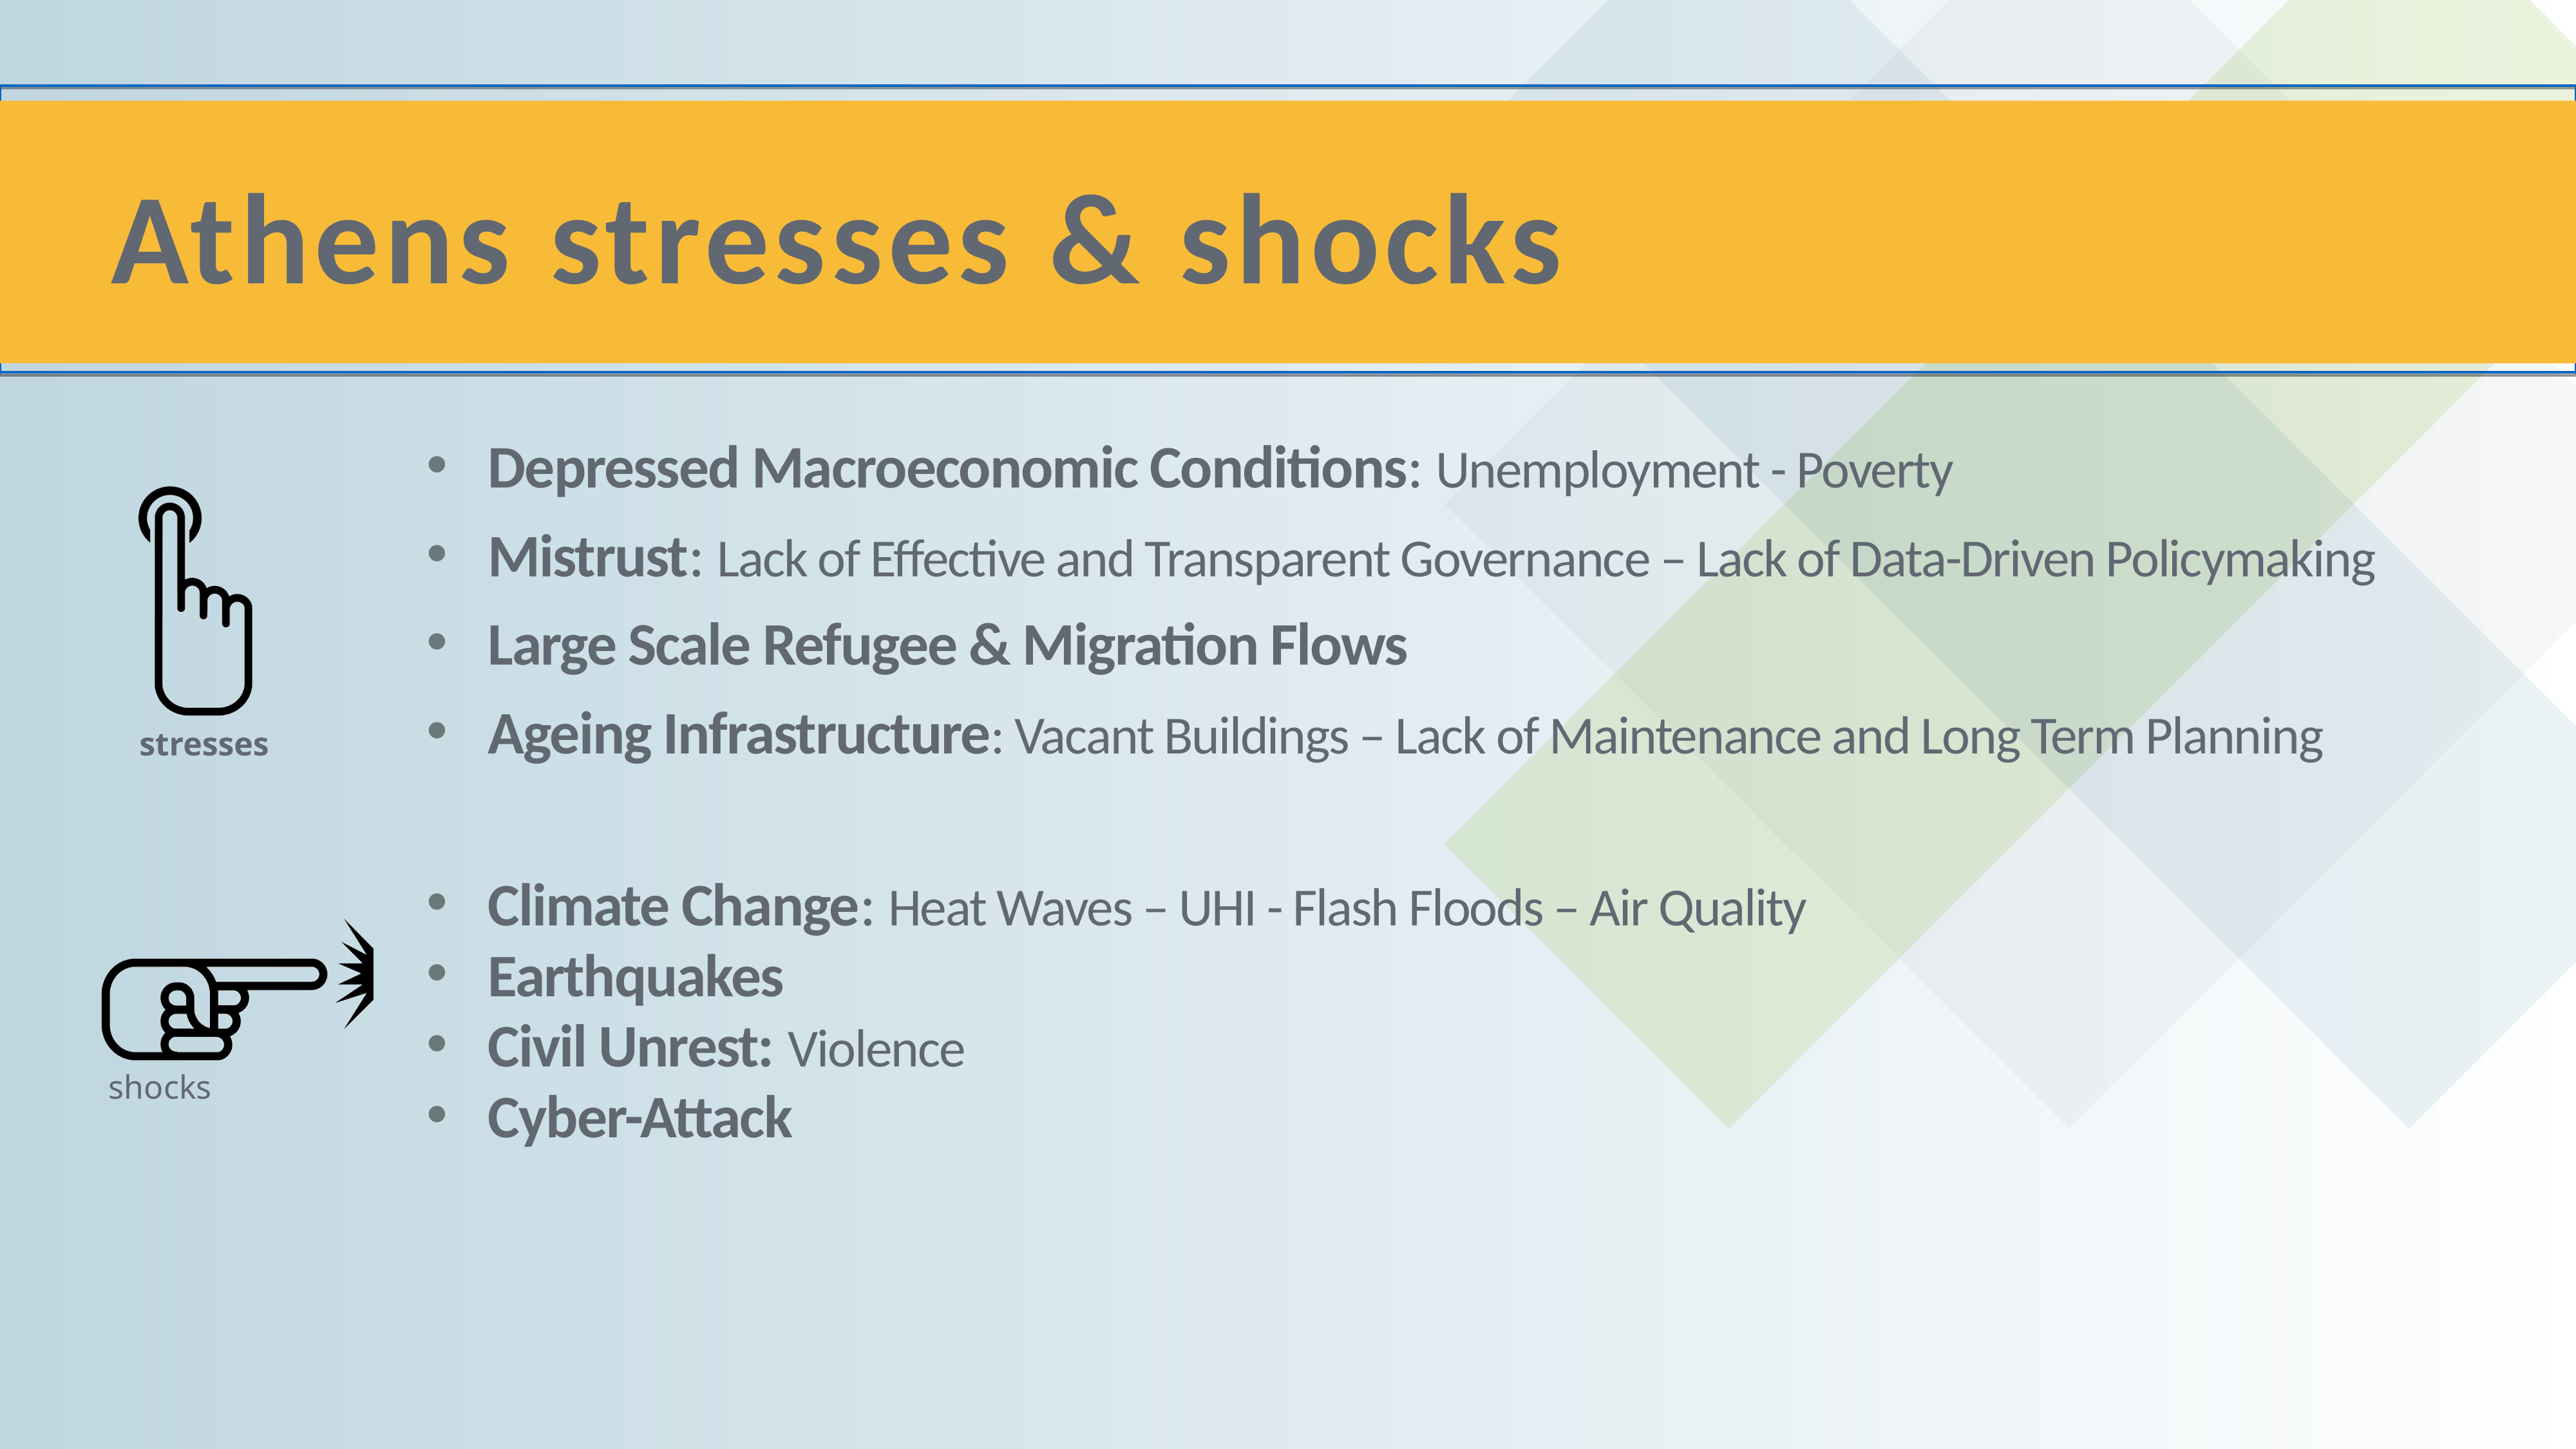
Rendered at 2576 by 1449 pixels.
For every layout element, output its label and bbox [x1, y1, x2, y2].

footer [276, 869, 375, 1150]
list [276, 420, 2475, 1274]
picture [71, 458, 336, 724]
picture [93, 869, 374, 1150]
title [0, 100, 2576, 363]
